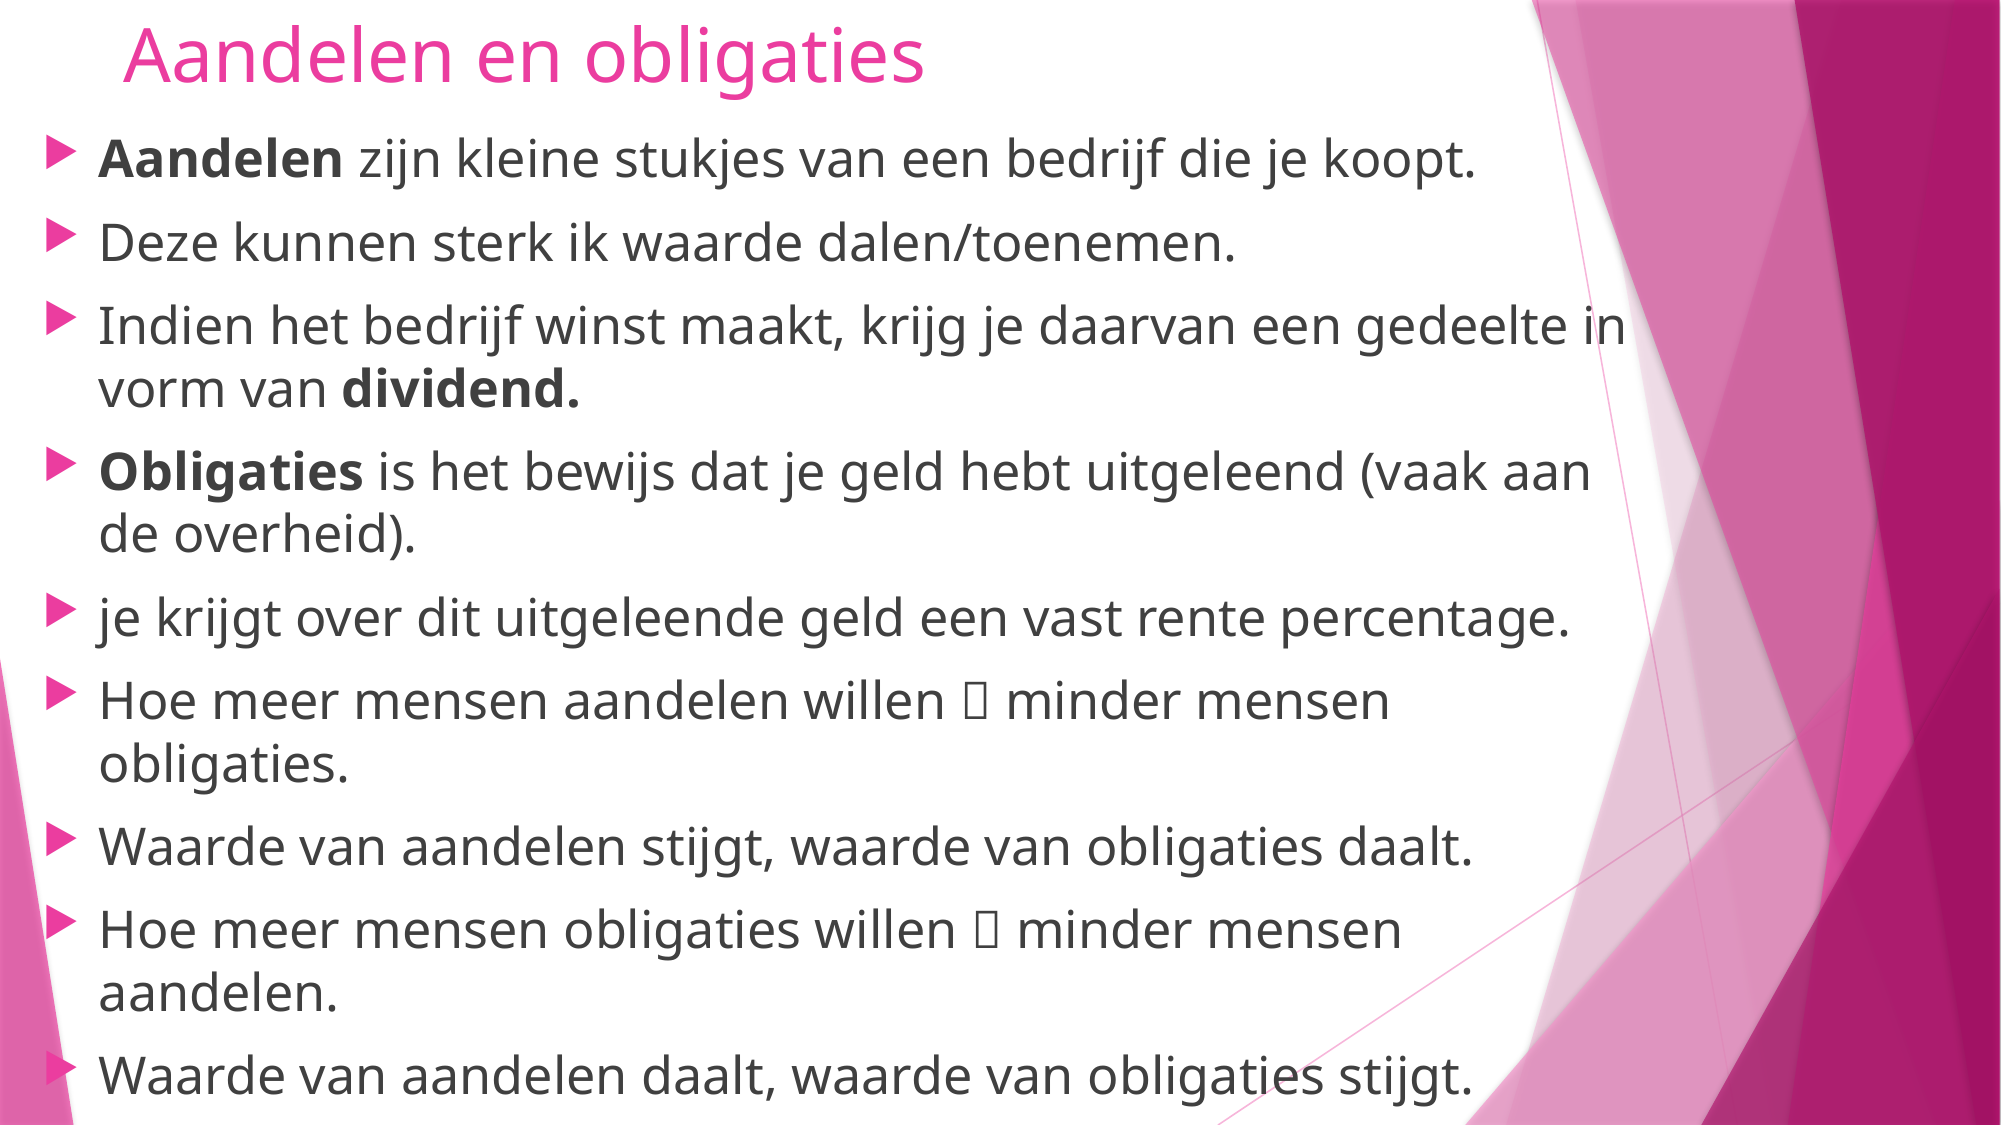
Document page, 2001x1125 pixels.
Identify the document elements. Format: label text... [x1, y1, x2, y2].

title Aandelen en obligaties [108, 0, 1522, 118]
list Aandelen zijn kleine stukjes van een bedrijf die je koopt. Deze kunnen sterk ik waarde dalen/toenemen. Indien het bedrijf winst maakt, krijg je daarvan een gedeelte in vorm van dividend. Obligaties is het bewijs dat je geld hebt uitgeleend (vaak aan de overheid). je krijgt over dit uitgeleende geld een vast rente percentage. Hoe meer mensen aandelen willen  minder mensen obligaties. Waarde van aandelen stijgt, waarde van obligaties daalt. Hoe meer mensen obligaties willen  minder mensen aandelen. Waarde van aandelen daalt, waarde van obligaties stijgt. Aandelen = risicovol, obligaties = minder risicovol. [27, 118, 1652, 991]
